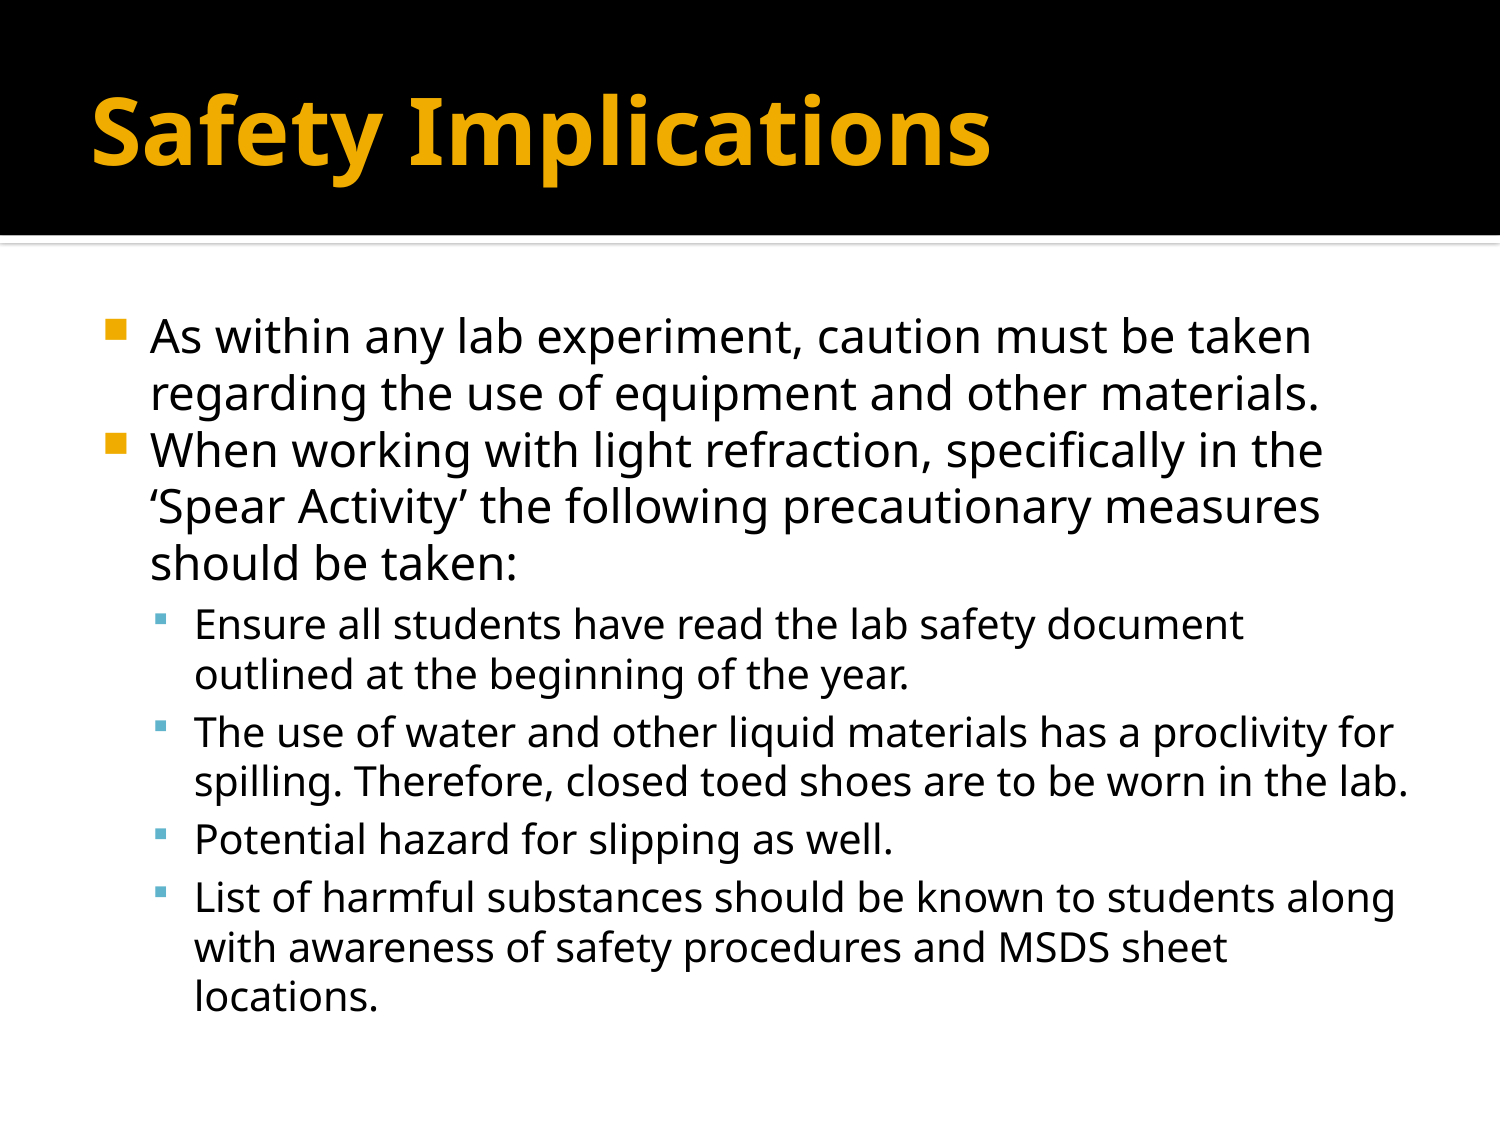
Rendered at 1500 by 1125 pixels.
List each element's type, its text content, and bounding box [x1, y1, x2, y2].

title Safety Implications [75, 25, 1425, 231]
list As within any lab experiment, caution must be taken regarding the use of equipment and other materials. When working with light refraction, specifically in the ‘Spear Activity’ the following precautionary measures should be taken: Ensure all students have read the lab safety document outlined at the beginning of the year. The use of water and other liquid materials has a proclivity for spilling. Therefore, closed toed shoes are to be worn in the lab. Potential hazard for slipping as well. List of harmful substances should be known to students along with awareness of safety procedures and MSDS sheet locations. [75, 291, 1425, 1050]
